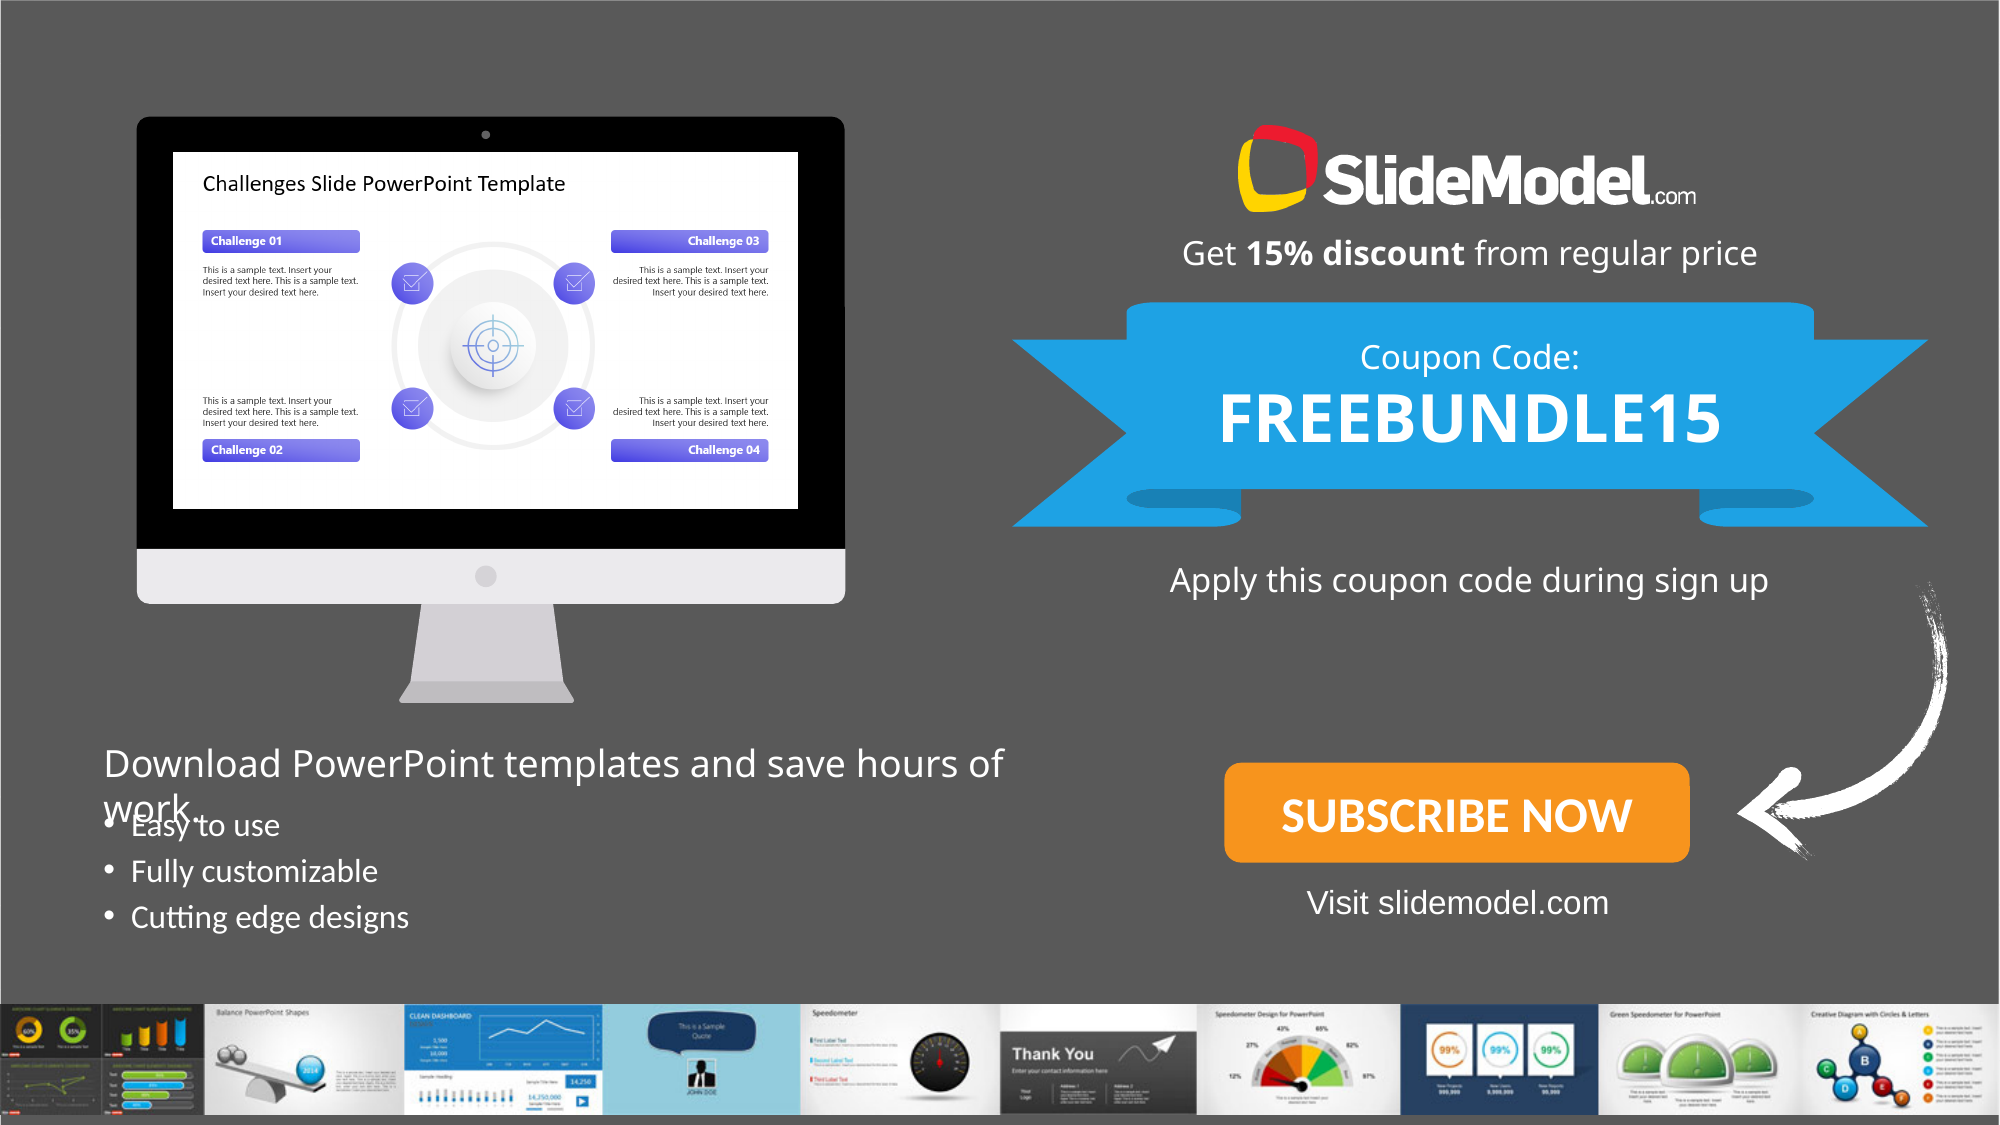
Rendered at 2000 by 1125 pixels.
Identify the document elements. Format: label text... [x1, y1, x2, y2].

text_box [136, 116, 846, 704]
text_box Get 15% discount from regular price [1058, 225, 1883, 280]
text_box [0, 0, 2000, 1003]
text_box Easy to use Fully customizable Cutting edge designs [88, 838, 863, 943]
text_box Coupon Code: FREEBUNDLE15 [1173, 328, 1768, 464]
text_box Apply this coupon code during sign up [1129, 551, 1811, 607]
text_box SUBSCRIBE NOW [1222, 760, 1692, 865]
text_box [1736, 594, 1949, 861]
text_box [1010, 300, 1931, 529]
text_box Download PowerPoint templates and save hours of work. [88, 732, 1059, 838]
picture [173, 152, 798, 509]
text_box Visit slidemodel.com [1247, 874, 1669, 928]
text_box [1928, 587, 1937, 601]
picture [1237, 125, 1696, 213]
picture [0, 1003, 1999, 1116]
